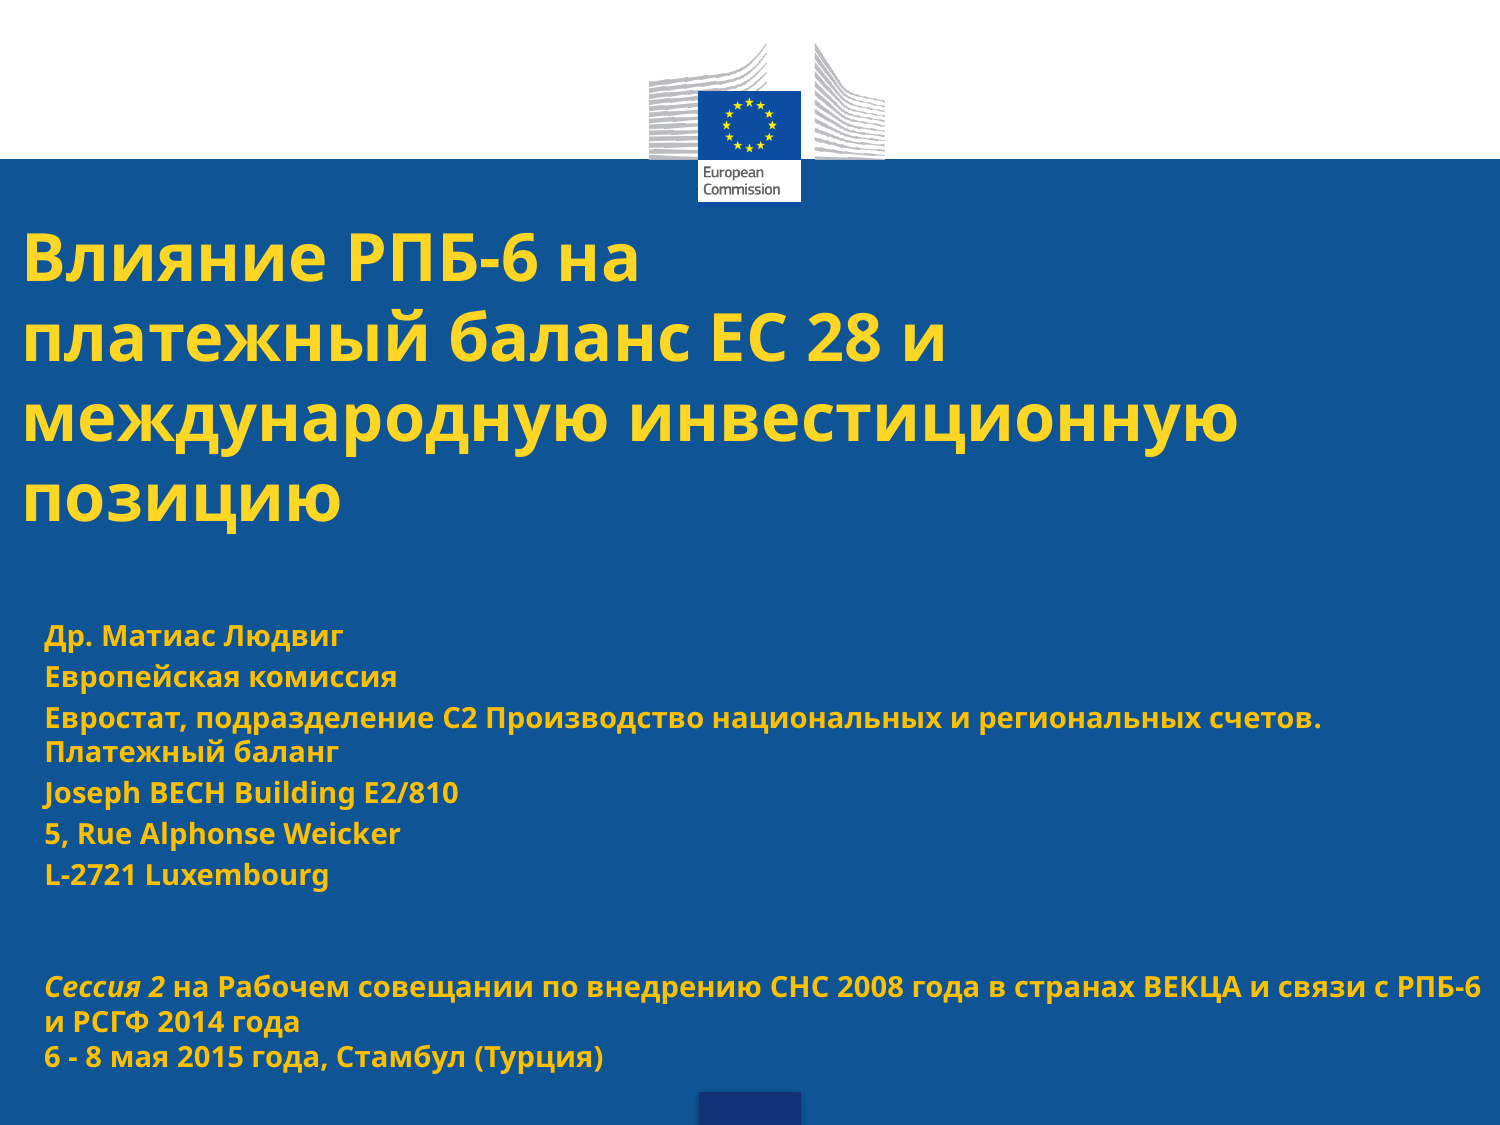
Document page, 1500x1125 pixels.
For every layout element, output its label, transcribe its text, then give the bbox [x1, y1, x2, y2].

title Влияние РПБ-6 на платежный баланс ЕС 28 и международную инвестиционную позицию [5, 349, 1500, 480]
text_box Сессия 2 на Рабочем совещании по внедрению CHC 2008 года в странах ВЕКЦА и связи с РПБ-6 и РСГФ 2014 года 6 - 8 мая 2015 года, Стамбул (Турция) [29, 961, 1500, 1081]
subtitle Др. Матиас Людвиг Европейская комиссия Евростат, подразделение C2 Производство национальных и региональных счетов. Платежный баланг Joseph BECH Building E2/810 5, Rue Alphonse Weicker L-2721 Luxembourg [29, 609, 1430, 799]
